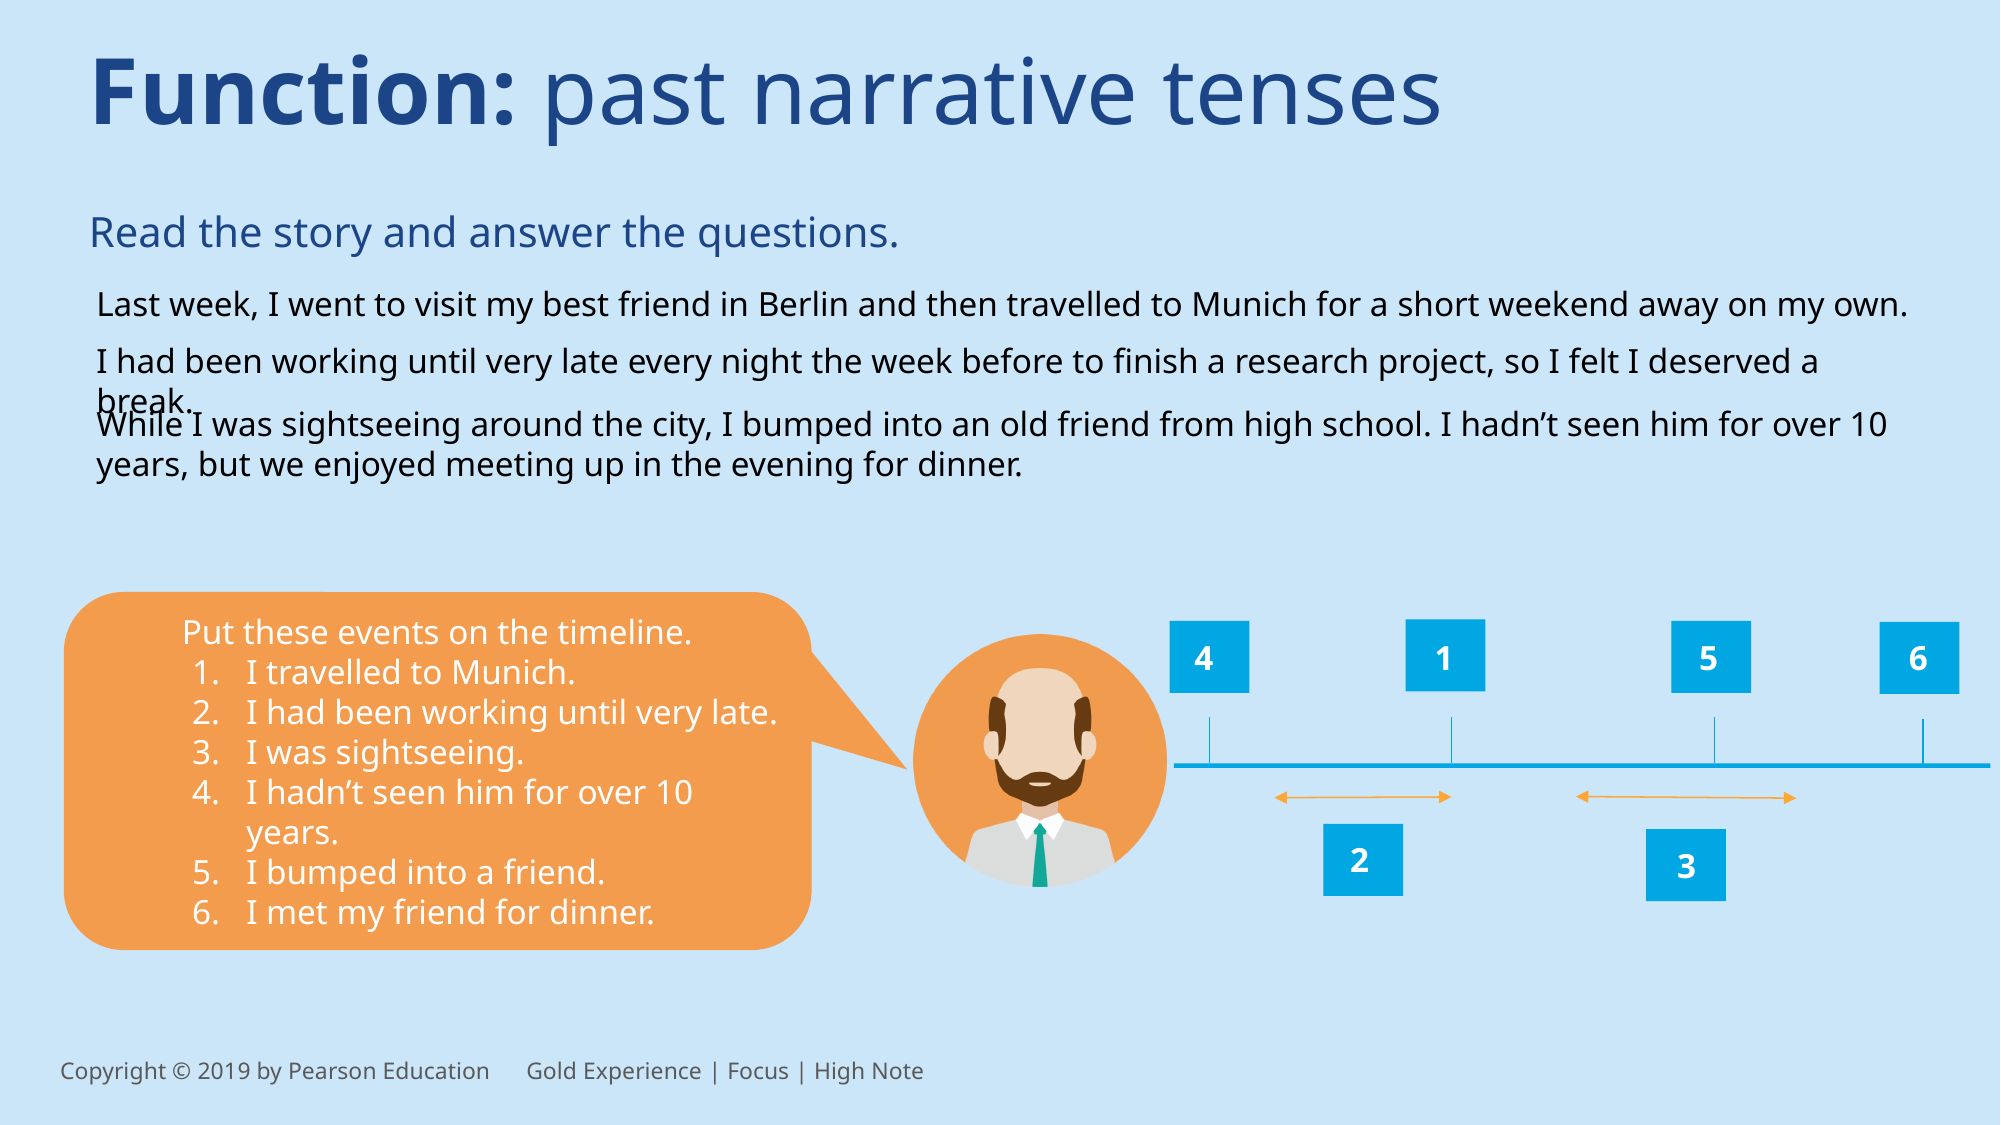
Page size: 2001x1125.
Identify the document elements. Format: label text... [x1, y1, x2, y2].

text_box I had been working until very late every night the week before to finish a research project, so I felt I deserved a break. [81, 333, 1933, 395]
text_box Put these events on the timeline. I travelled to Munich. I had been working until very late. I was sightseeing. I hadn’t seen him for over 10 years. I bumped into a friend. I met my friend for dinner. [63, 591, 908, 951]
text_box Read the story and answer the questions. [73, 203, 1795, 271]
picture [913, 633, 1167, 888]
footer Copyright © 2019 by Pearson Education Gold Experience | Focus | High Note [45, 1040, 1084, 1101]
title Function: past narrative tenses [73, 37, 1786, 191]
text_box While I was sightseeing around the city, I bumped into an old friend from high school. I hadn’t seen him for over 10 years, but we enjoyed meeting up in the evening for dinner. [81, 395, 1933, 481]
text_box Last week, I went to visit my best friend in Berlin and then travelled to Munich for a short weekend away on my own. [81, 275, 1933, 333]
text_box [1169, 619, 1991, 902]
